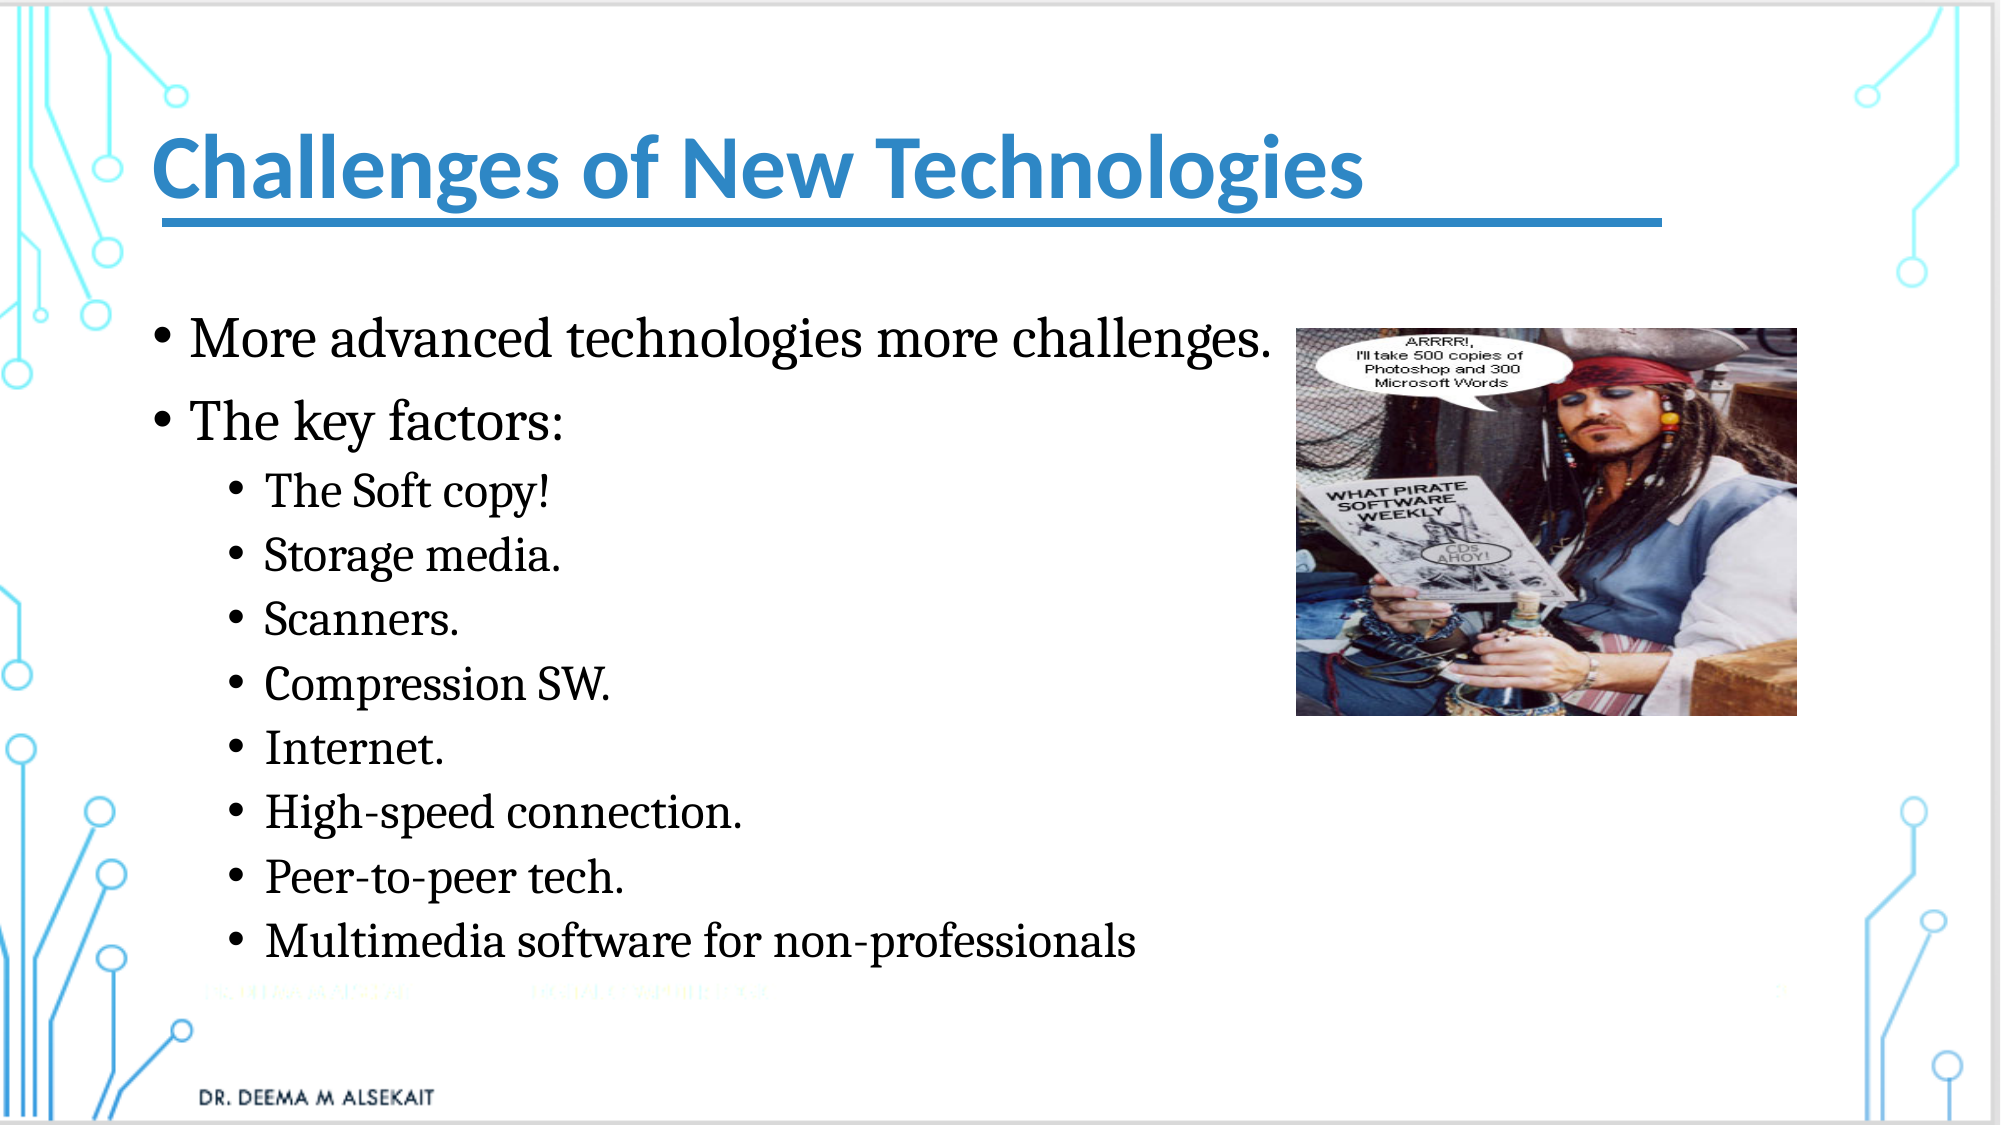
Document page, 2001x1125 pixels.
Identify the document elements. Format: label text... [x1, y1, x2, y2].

title Challenges of New Technologies [137, 59, 1863, 278]
picture [0, 0, 2001, 1125]
list More advanced technologies more challenges. The key factors: The Soft copy! Storage media. Scanners. Compression SW. Internet. High-speed connection. Peer-to-peer tech. Multimedia software for non-professionals [137, 299, 1863, 1014]
